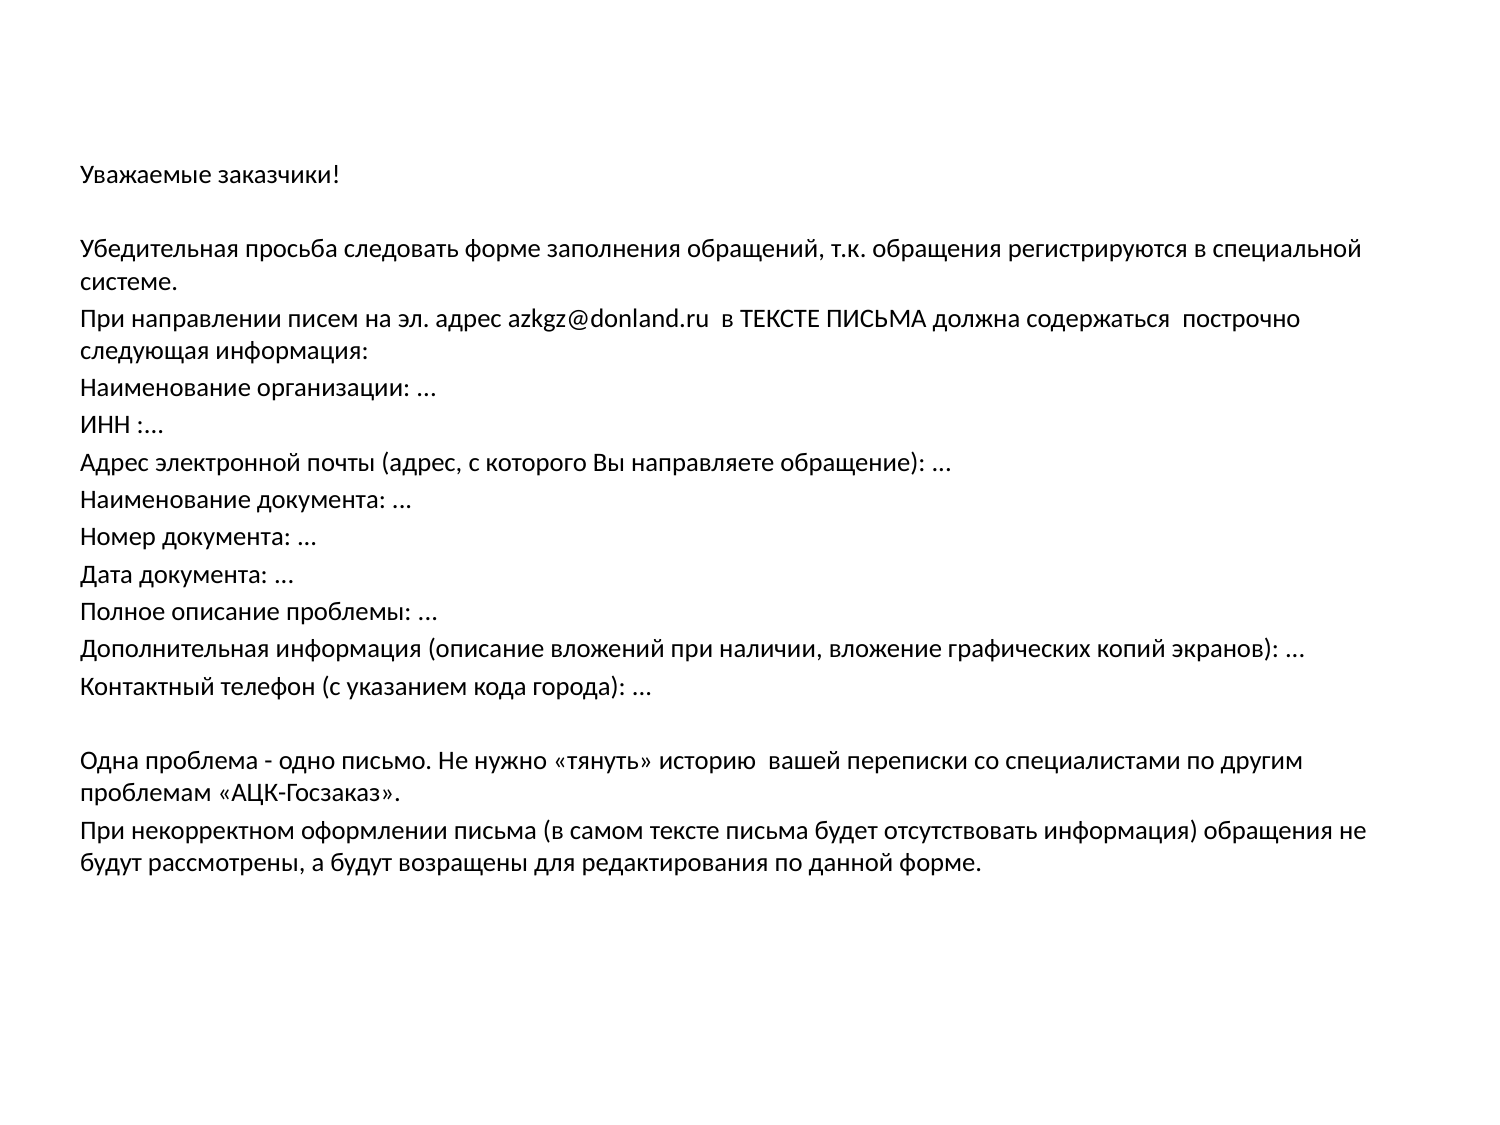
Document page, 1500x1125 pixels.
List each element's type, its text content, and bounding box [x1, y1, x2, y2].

list Уважаемые заказчики! Убедительная просьба следовать форме заполнения обращений, т.к. обращения регистрируются в специальной системе. При направлении писем на эл. адрес azkgz@donland.ru в ТЕКСТЕ ПИСЬМА должна содержаться построчно следующая информация: Наименование организации: ... ИНН :... Адрес электронной почты (адрес, с которого Вы направляете обращение): ... Наименование документа: ... Номер документа: ... Дата документа: ... Полное описание проблемы: ... Дополнительная информация (описание вложений при наличии, вложение графических копий экранов): ... Контактный телефон (с указанием кода города): ... Одна проблема - одно письмо. Не нужно «тянуть» историю вашей переписки со специалистами по другим проблемам «АЦК-Госзаказ». При некорректном оформлении письма (в самом тексте письма будет отсутствовать информация) обращения не будут рассмотрены, а будут возращены для редактирования по данной форме. [64, 149, 1415, 892]
